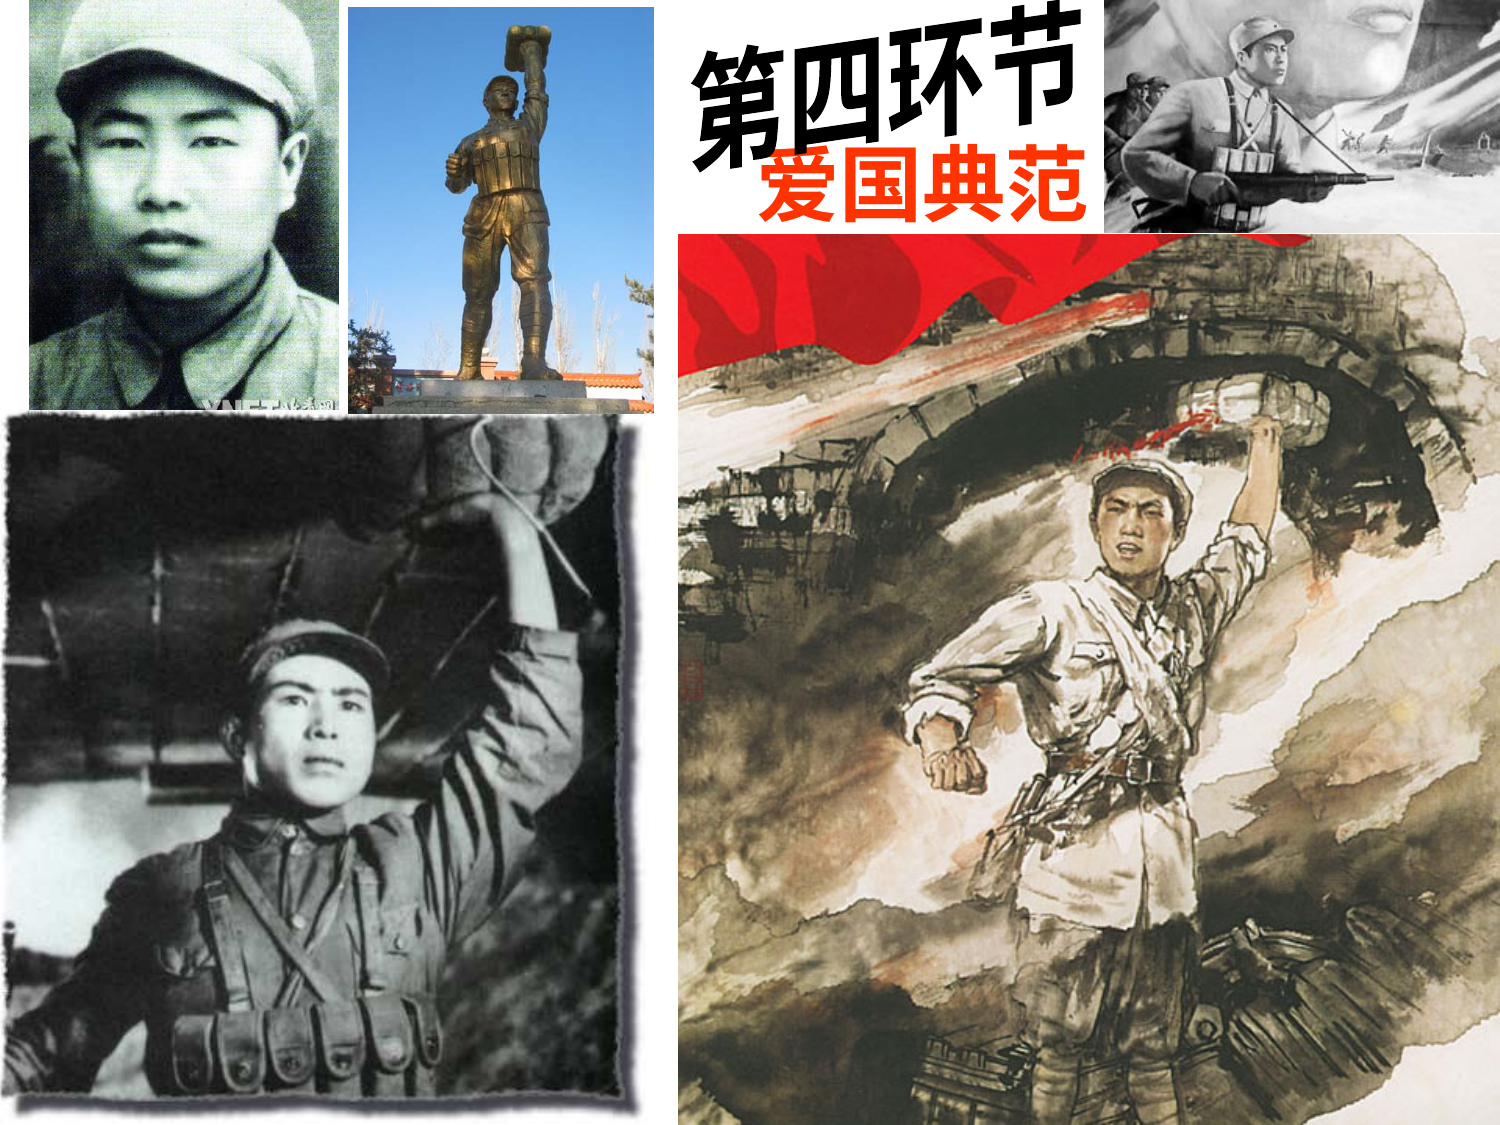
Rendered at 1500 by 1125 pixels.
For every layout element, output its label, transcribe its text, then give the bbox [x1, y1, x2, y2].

picture [1104, 0, 1500, 233]
picture [0, 0, 654, 1125]
title 爱国典范 [666, 136, 1099, 228]
picture [677, 234, 1500, 1125]
